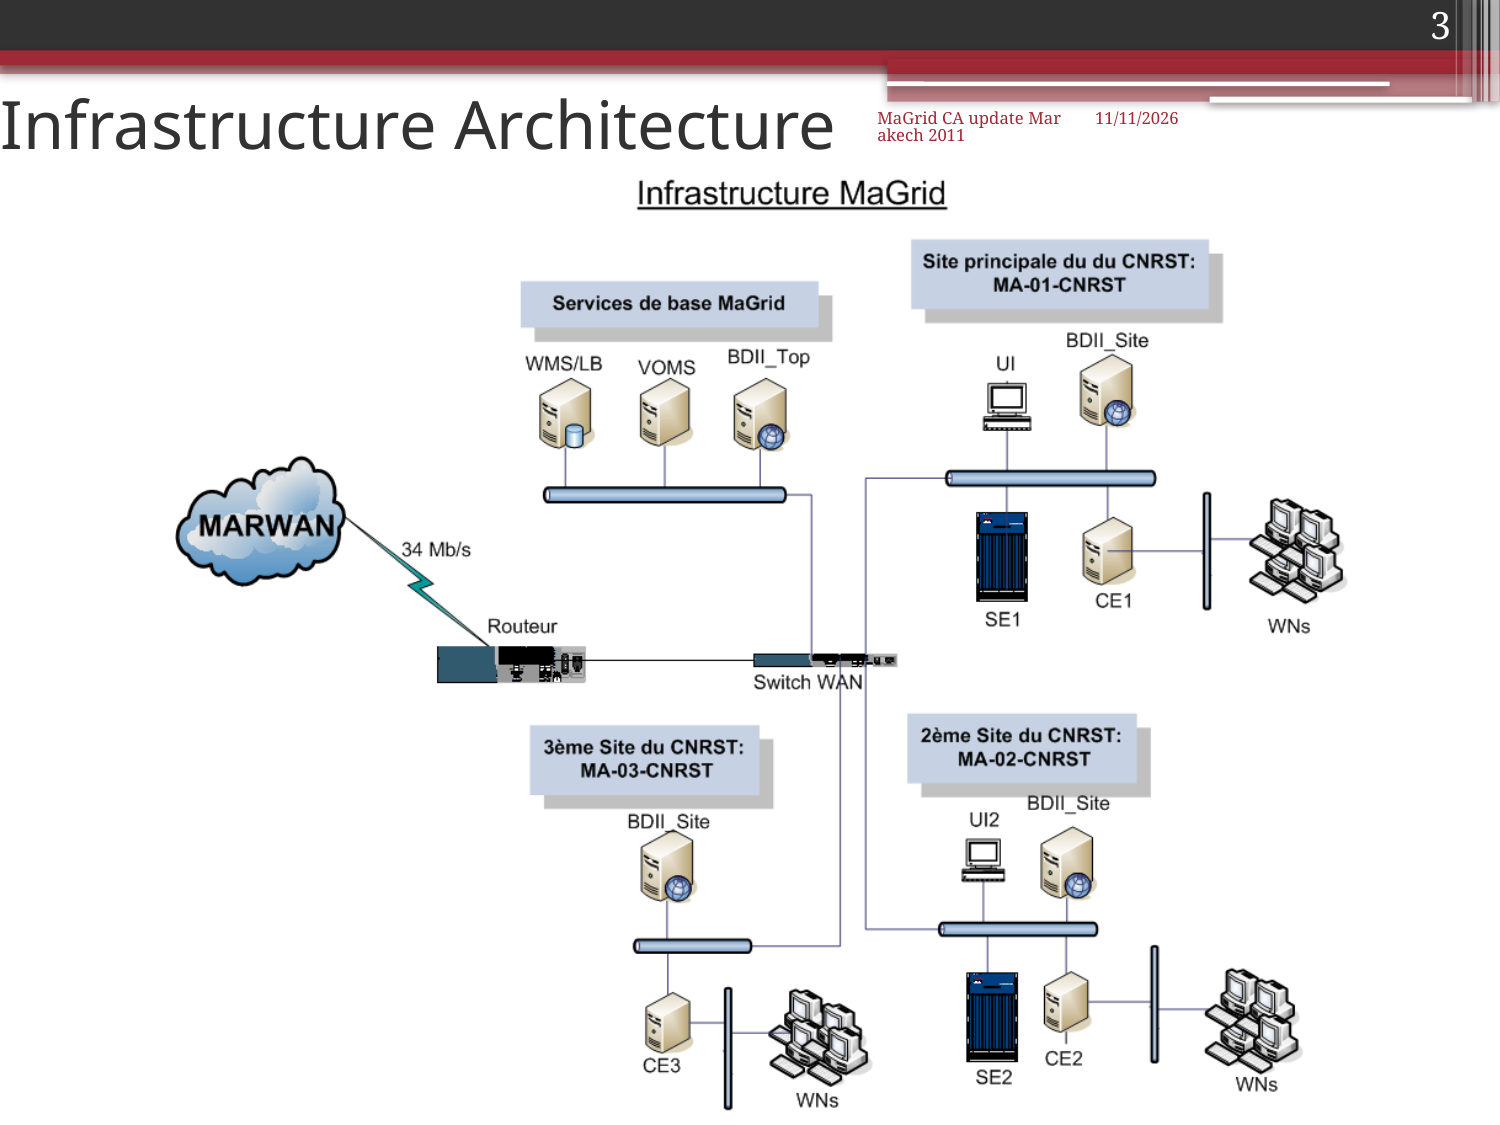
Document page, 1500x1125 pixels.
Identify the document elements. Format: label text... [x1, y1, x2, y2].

footer MaGrid CA update Marakech 2011 [862, 100, 1080, 167]
picture [175, 170, 1348, 1114]
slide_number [1080, 100, 1238, 167]
slide_number 3 [1341, 0, 1466, 61]
title Infrastructure Architecture [0, 35, 1008, 211]
